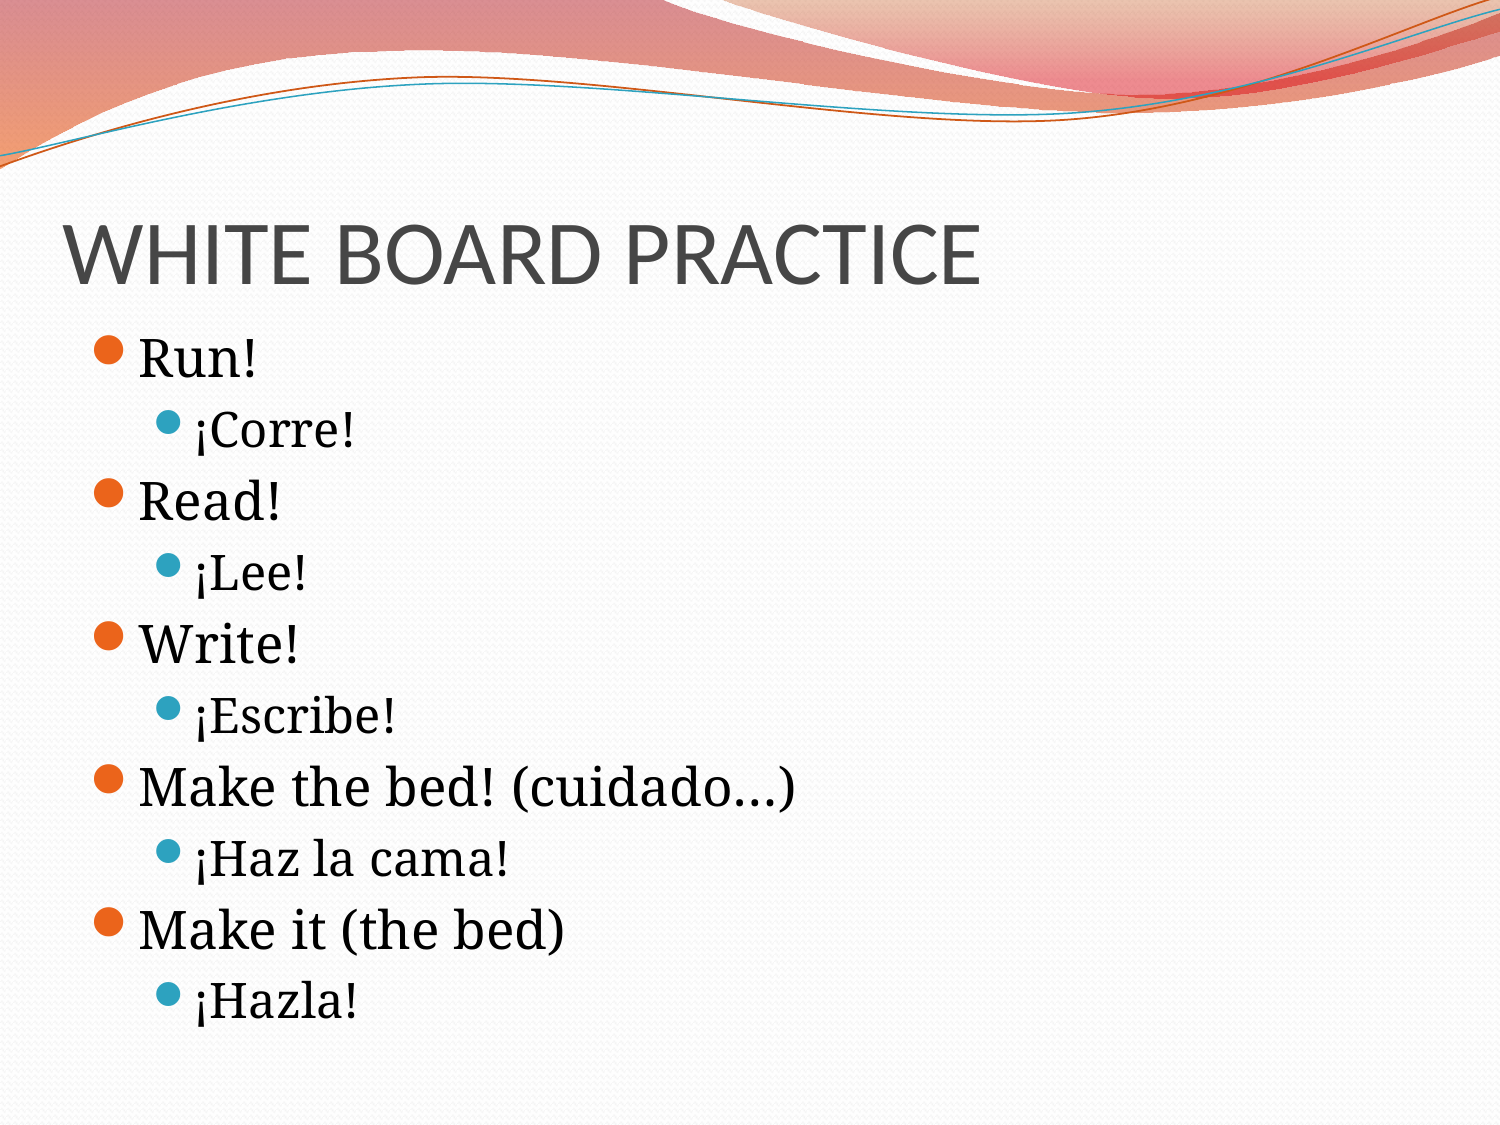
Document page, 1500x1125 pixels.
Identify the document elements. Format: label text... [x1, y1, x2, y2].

list Run! ¡Corre! Read! ¡Lee! Write! ¡Escribe! Make the bed! (cuidado…) ¡Haz la cama! Make it (the bed) ¡Hazla! [75, 317, 1425, 1038]
title WHITE BOARD PRACTICE [62, 75, 1488, 303]
